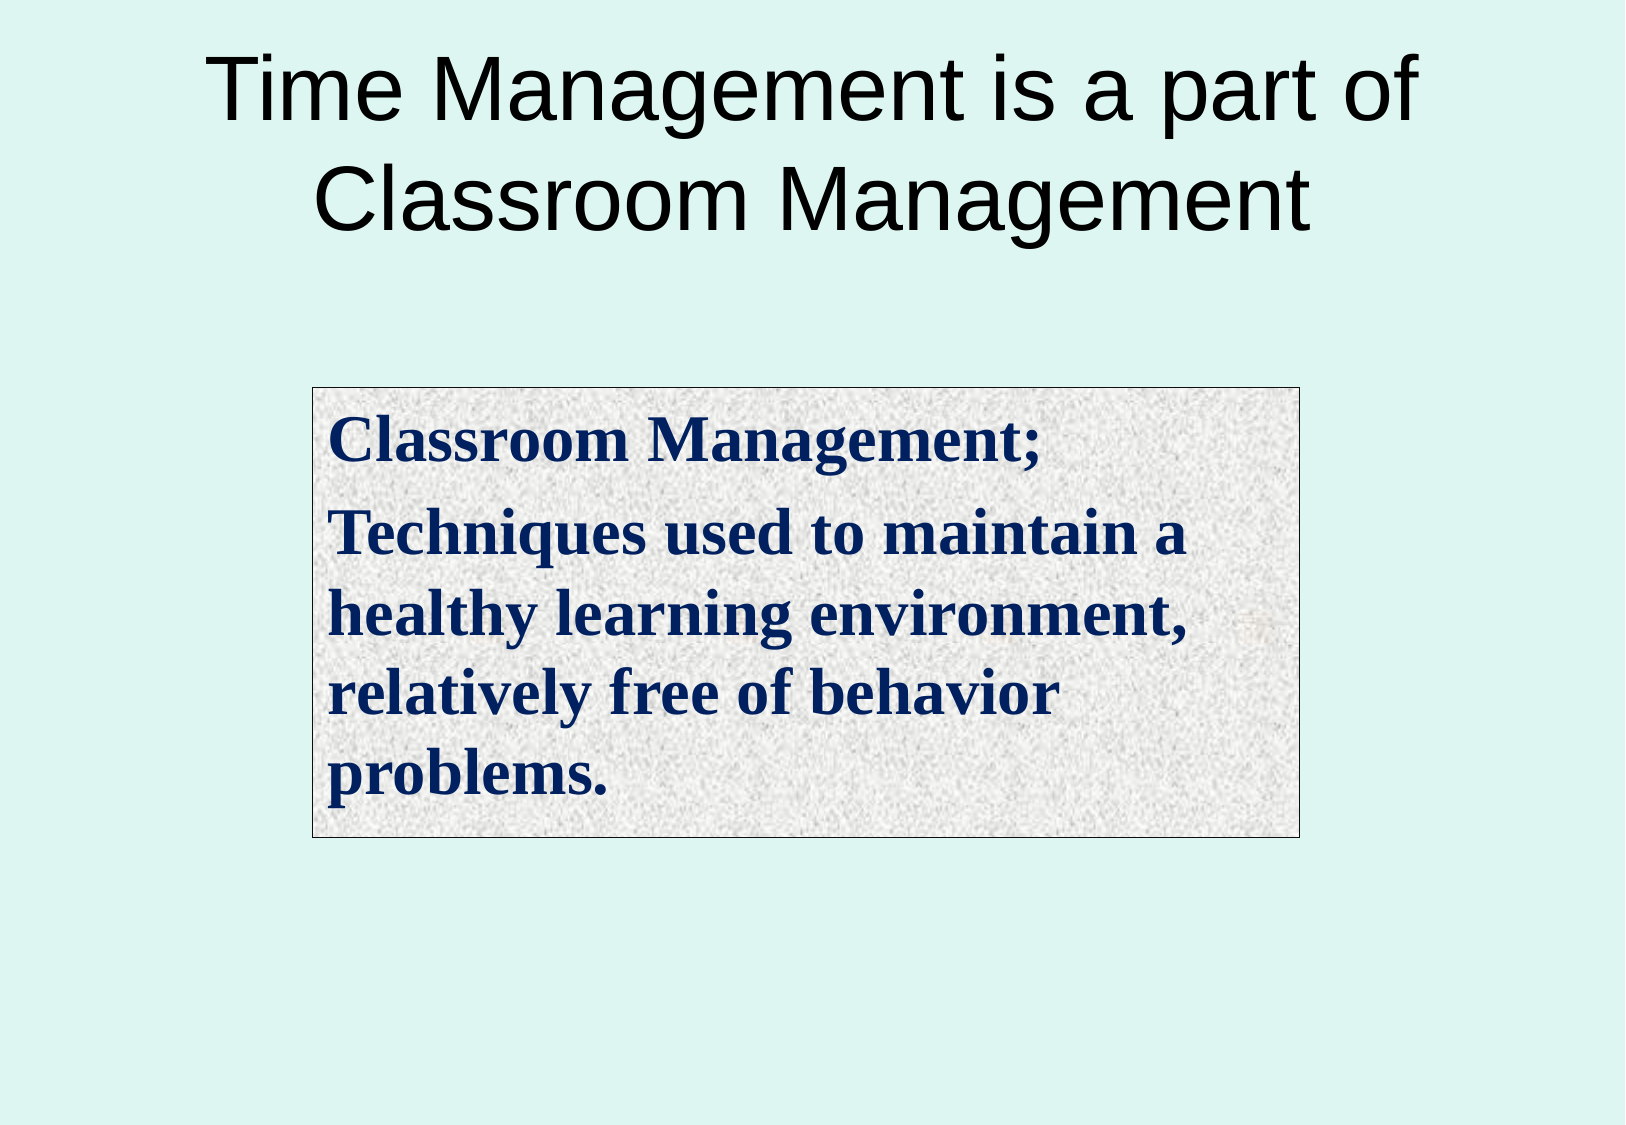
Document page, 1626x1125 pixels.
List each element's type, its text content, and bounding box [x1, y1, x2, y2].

title Time Management is a part of Classroom Management [81, 45, 1544, 233]
list Classroom Management; Techniques used to maintain a healthy learning environment, relatively free of behavior problems. [312, 387, 1300, 838]
